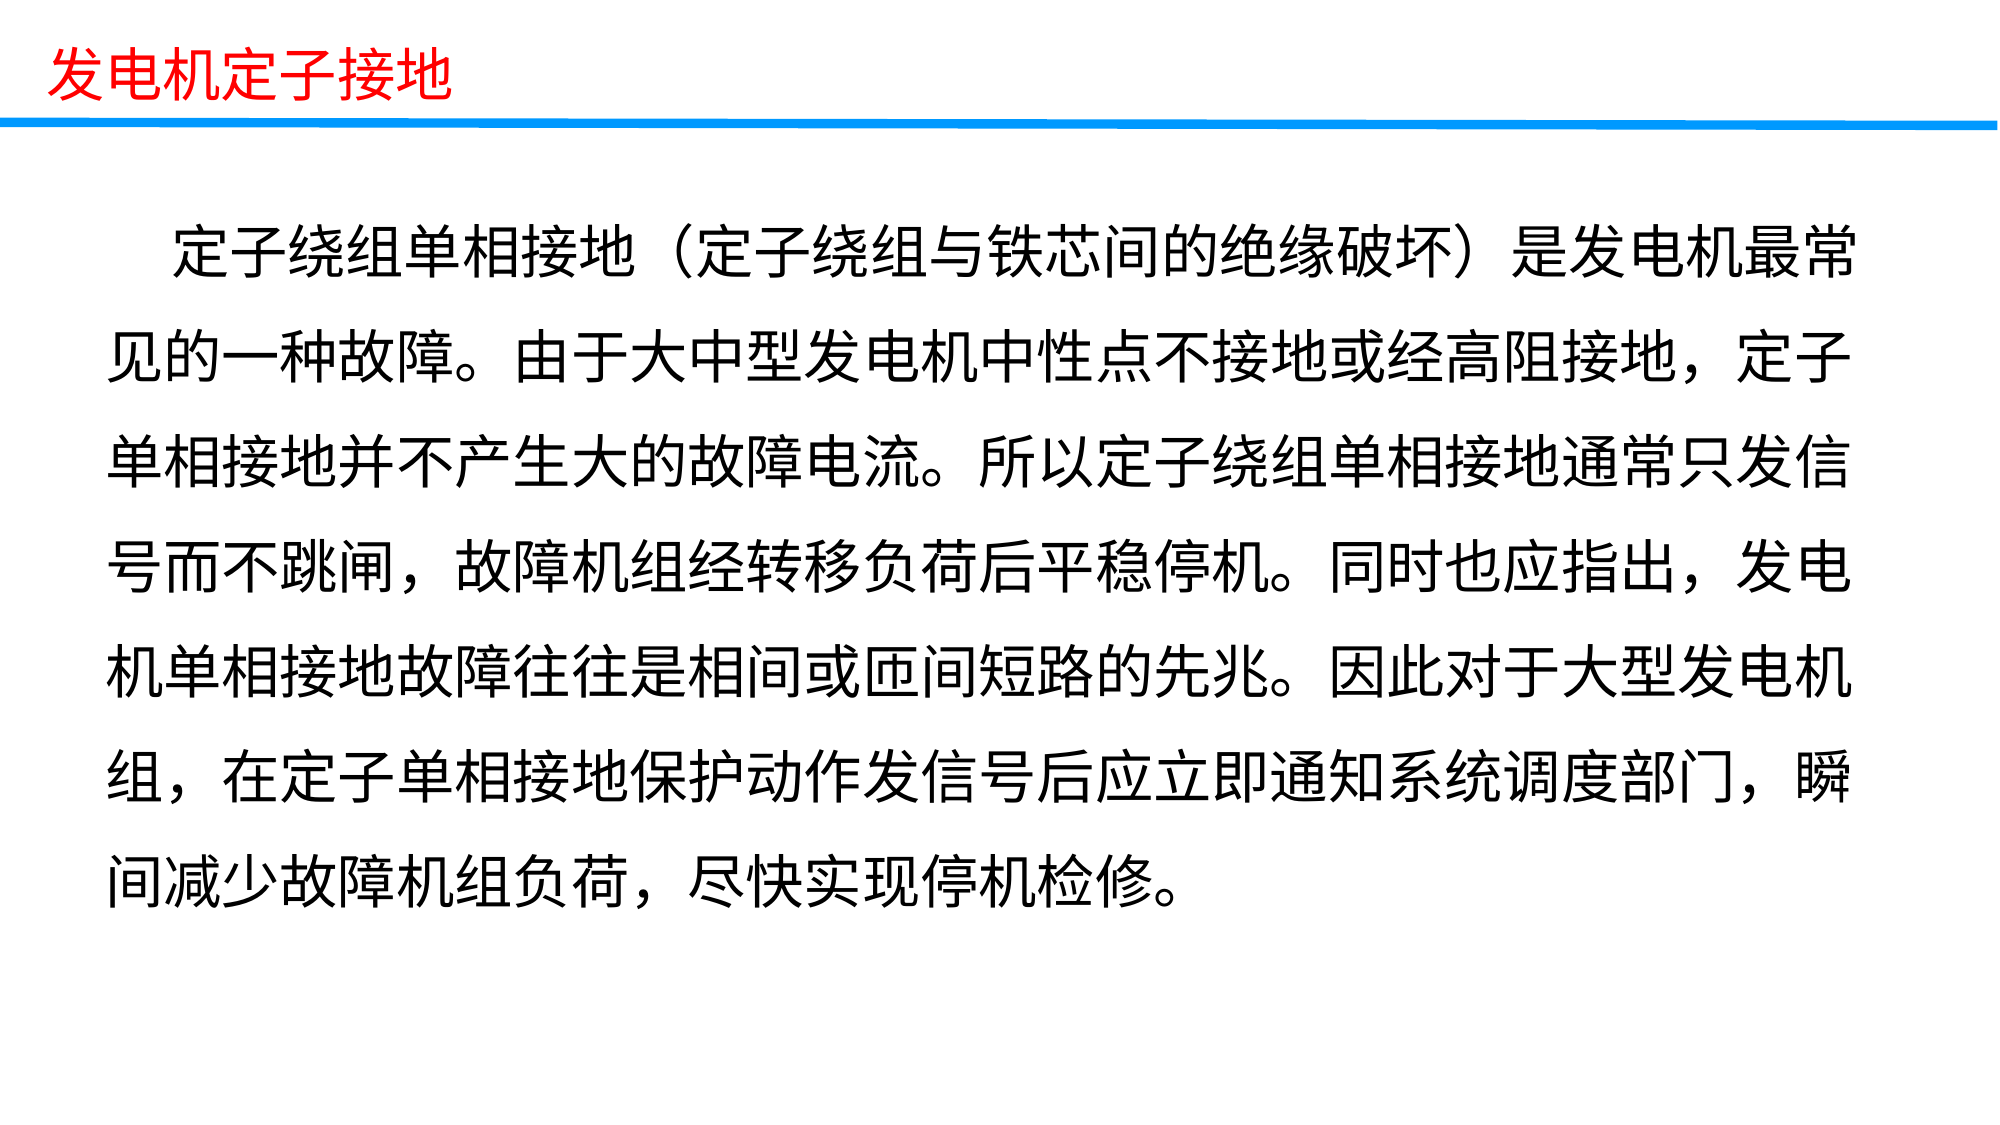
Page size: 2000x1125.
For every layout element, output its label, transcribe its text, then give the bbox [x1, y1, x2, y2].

text_box 发电机定子接地 [31, 30, 603, 121]
text_box 定子绕组单相接地（定子绕组与铁芯间的绝缘破坏）是发电机最常见的一种故障。由于大中型发电机中性点不接地或经高阻接地，定子单相接地并不产生大的故障电流。所以定子绕组单相接地通常只发信号而不跳闸，故障机组经转移负荷后平稳停机。同时也应指出，发电机单相接地故障往往是相间或匝间短路的先兆。因此对于大型发电机组，在定子单相接地保护动作发信号后应立即通知系统调度部门，瞬间减少故障机组负荷，尽快实现停机检修。 [90, 172, 1902, 923]
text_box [0, 122, 1998, 126]
